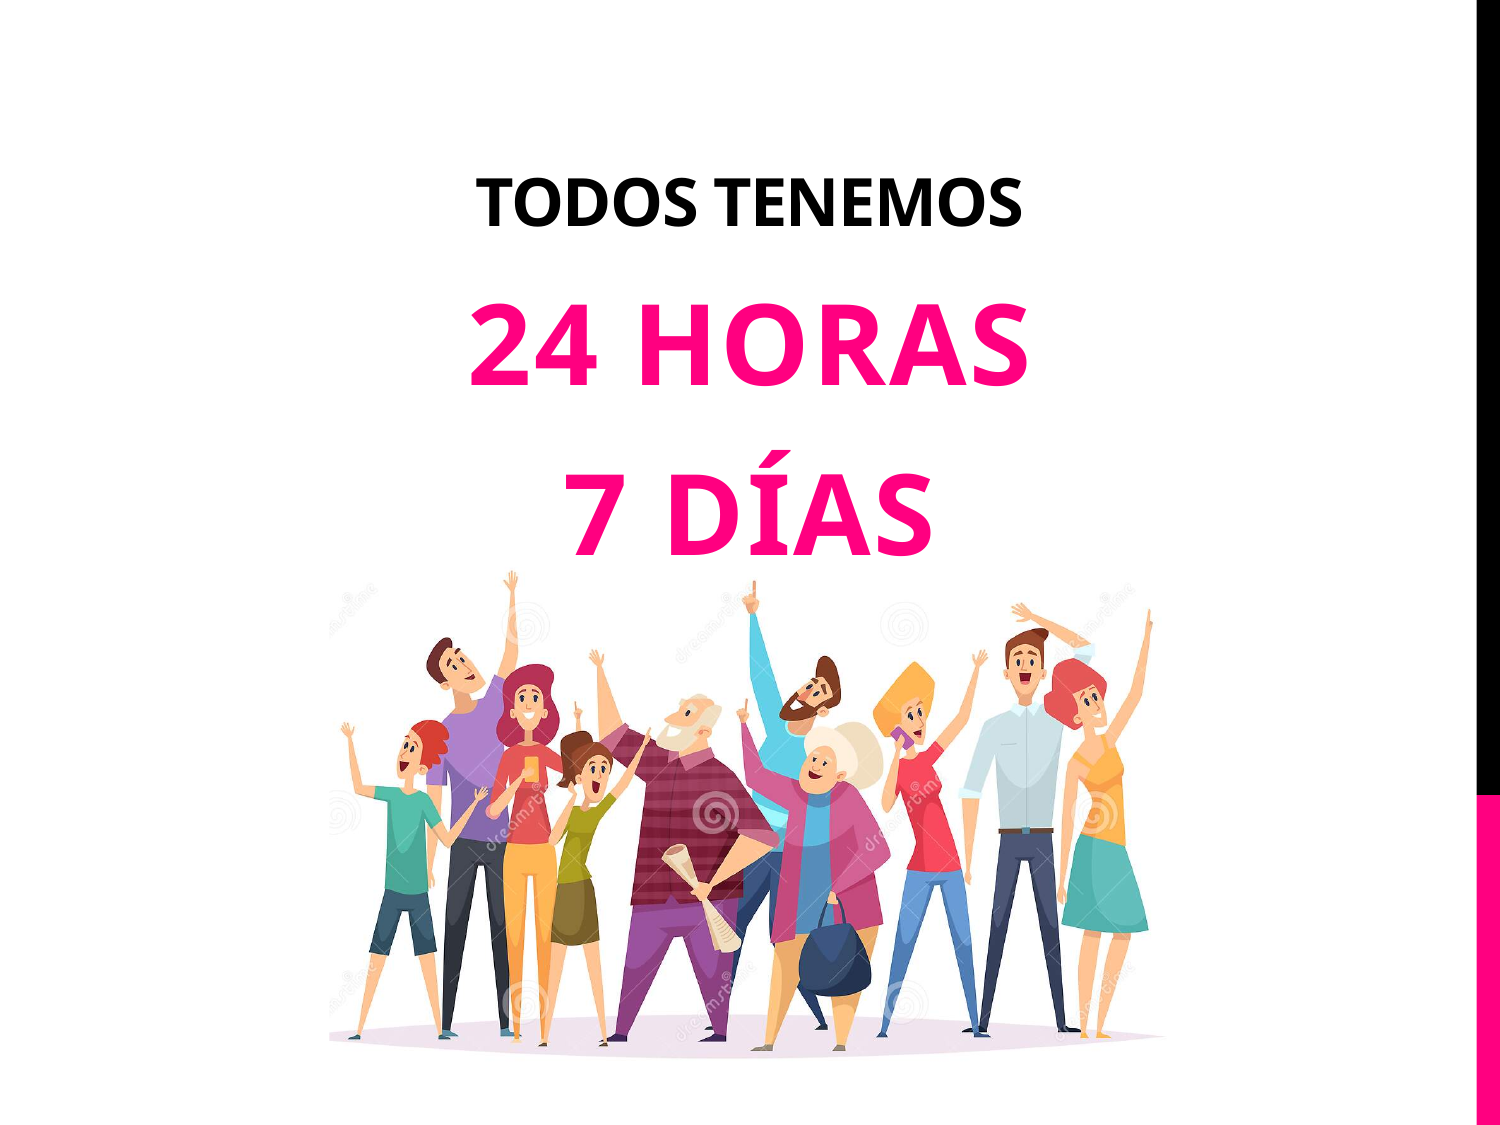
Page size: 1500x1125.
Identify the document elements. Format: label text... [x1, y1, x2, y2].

title Todos tenemos [112, 108, 1388, 292]
picture [328, 556, 1171, 1068]
subtitle 24 horas 7 días [187, 292, 1313, 589]
